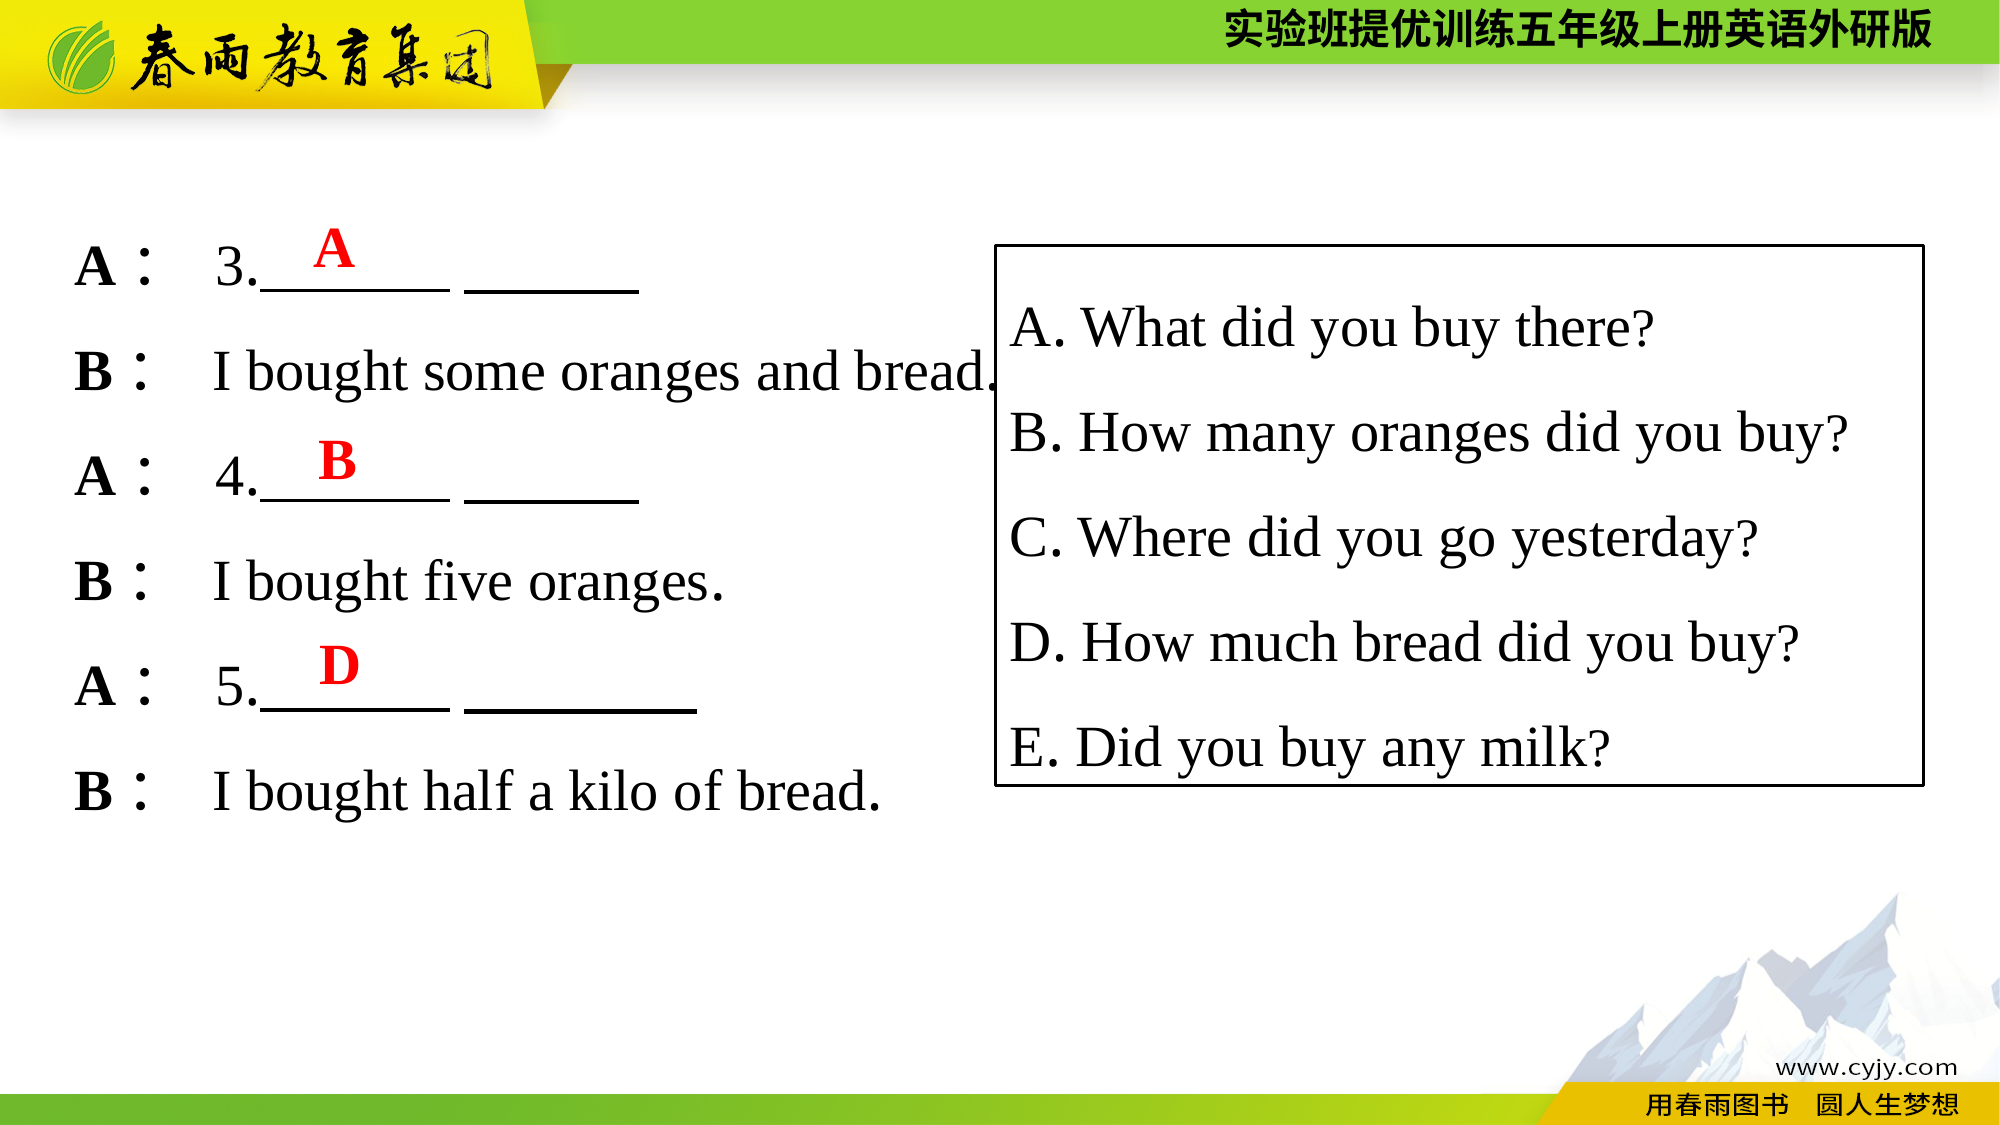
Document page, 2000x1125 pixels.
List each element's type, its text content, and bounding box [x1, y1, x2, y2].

text_box A. What did you buy there? B. How many oranges did you buy? C. Where did you go yesterday? D. How much bread did you buy? E. Did you buy any milk? [995, 245, 1924, 786]
text_box A [298, 201, 371, 287]
text_box B [303, 413, 372, 499]
text_box D [304, 619, 377, 704]
picture [0, 0, 2000, 1125]
list A： 3. ______ B： I bought some oranges and bread. A： 4. ______ B： I bought five oranges. A： 5. ______ B： I bought half a kilo of bread. [59, 184, 1944, 836]
